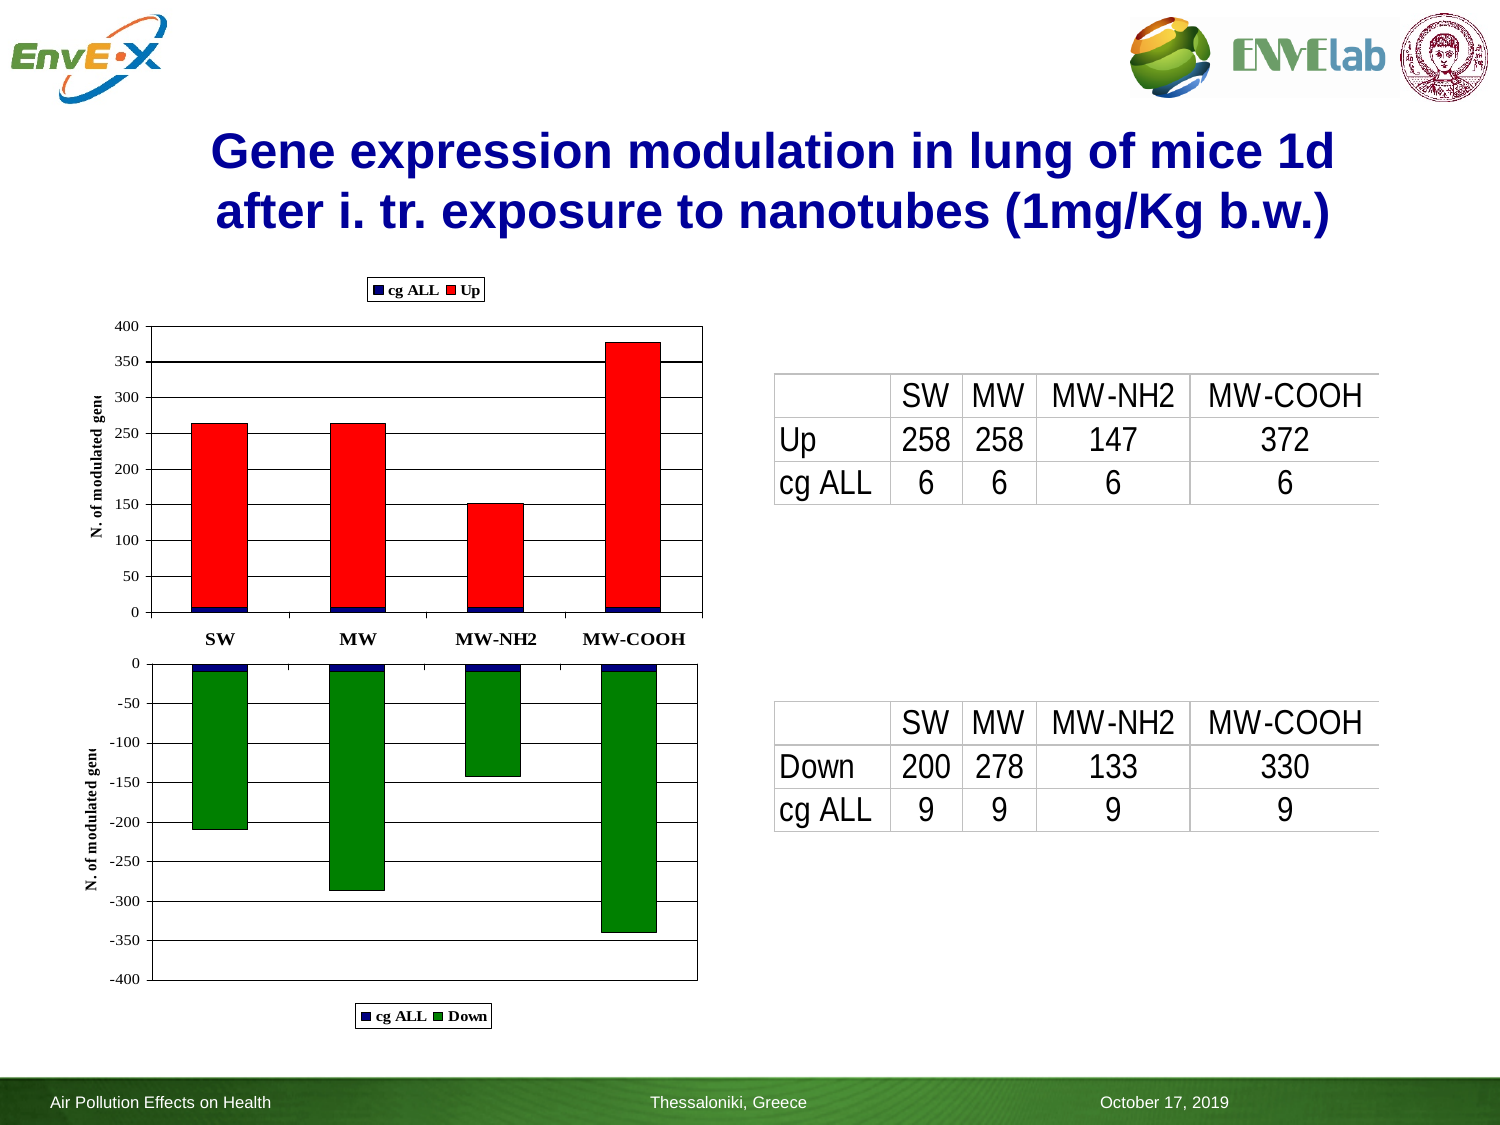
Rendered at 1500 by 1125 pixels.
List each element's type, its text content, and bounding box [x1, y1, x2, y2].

picture [0, 8, 175, 107]
picture [1130, 13, 1488, 102]
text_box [61, 269, 718, 1037]
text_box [773, 373, 1381, 506]
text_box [773, 700, 1381, 834]
title Gene expression modulation in lung of mice 1d after i. tr. exposure to nanotubes (1mg/Kg b.w.) [188, 110, 1359, 246]
picture [0, 1076, 1500, 1125]
